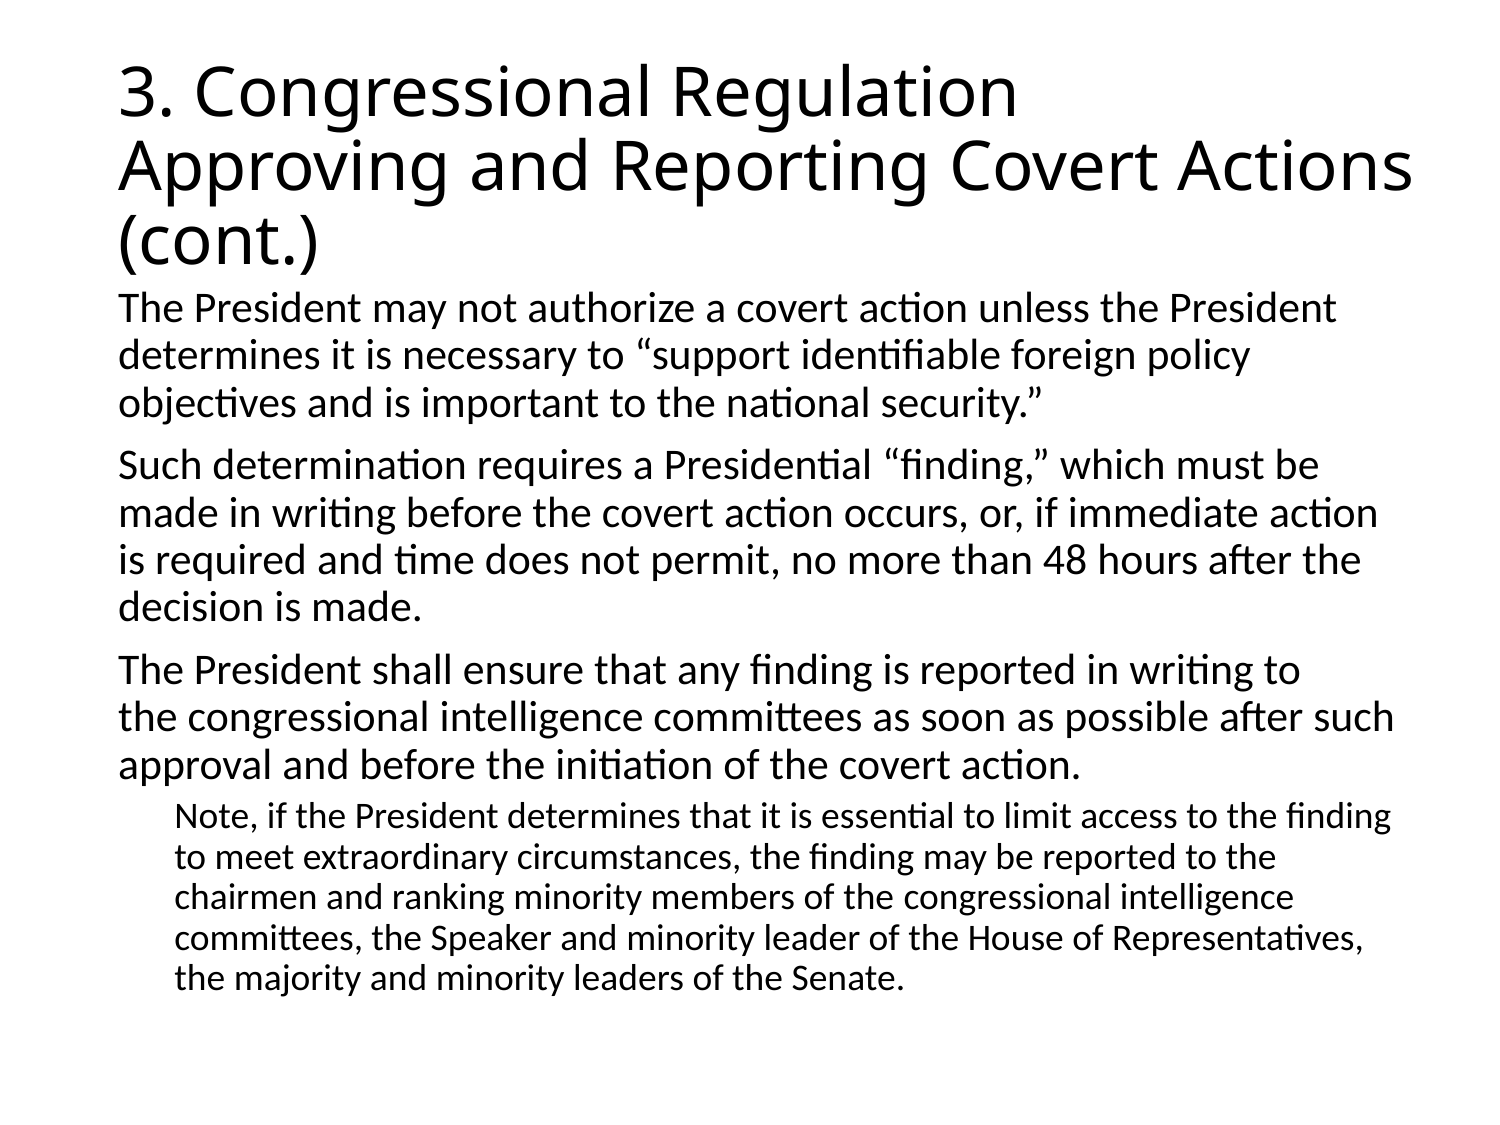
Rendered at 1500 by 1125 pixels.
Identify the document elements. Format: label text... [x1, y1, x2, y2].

title 3. Congressional Regulation Approving and Reporting Covert Actions (cont.) [102, 59, 1447, 278]
list The President may not authorize a covert action unless the President determines it is necessary to “support identifiable foreign policy objectives and is important to the national security.” Such determination requires a Presidential “finding,” which must be made in writing before the covert action occurs, or, if immediate action is required and time does not permit, no more than 48 hours after the decision is made. The President shall ensure that any finding is reported in writing to the congressional intelligence committees as soon as possible after such approval and before the initiation of the covert action. Note, if the President determines that it is essential to limit access to the finding to meet extraordinary circumstances, the finding may be reported to the chairmen and ranking minority members of the congressional intelligence committees, the Speaker and minority leader of the House of Representatives, the majority and minority leaders of the Senate. [102, 278, 1420, 992]
